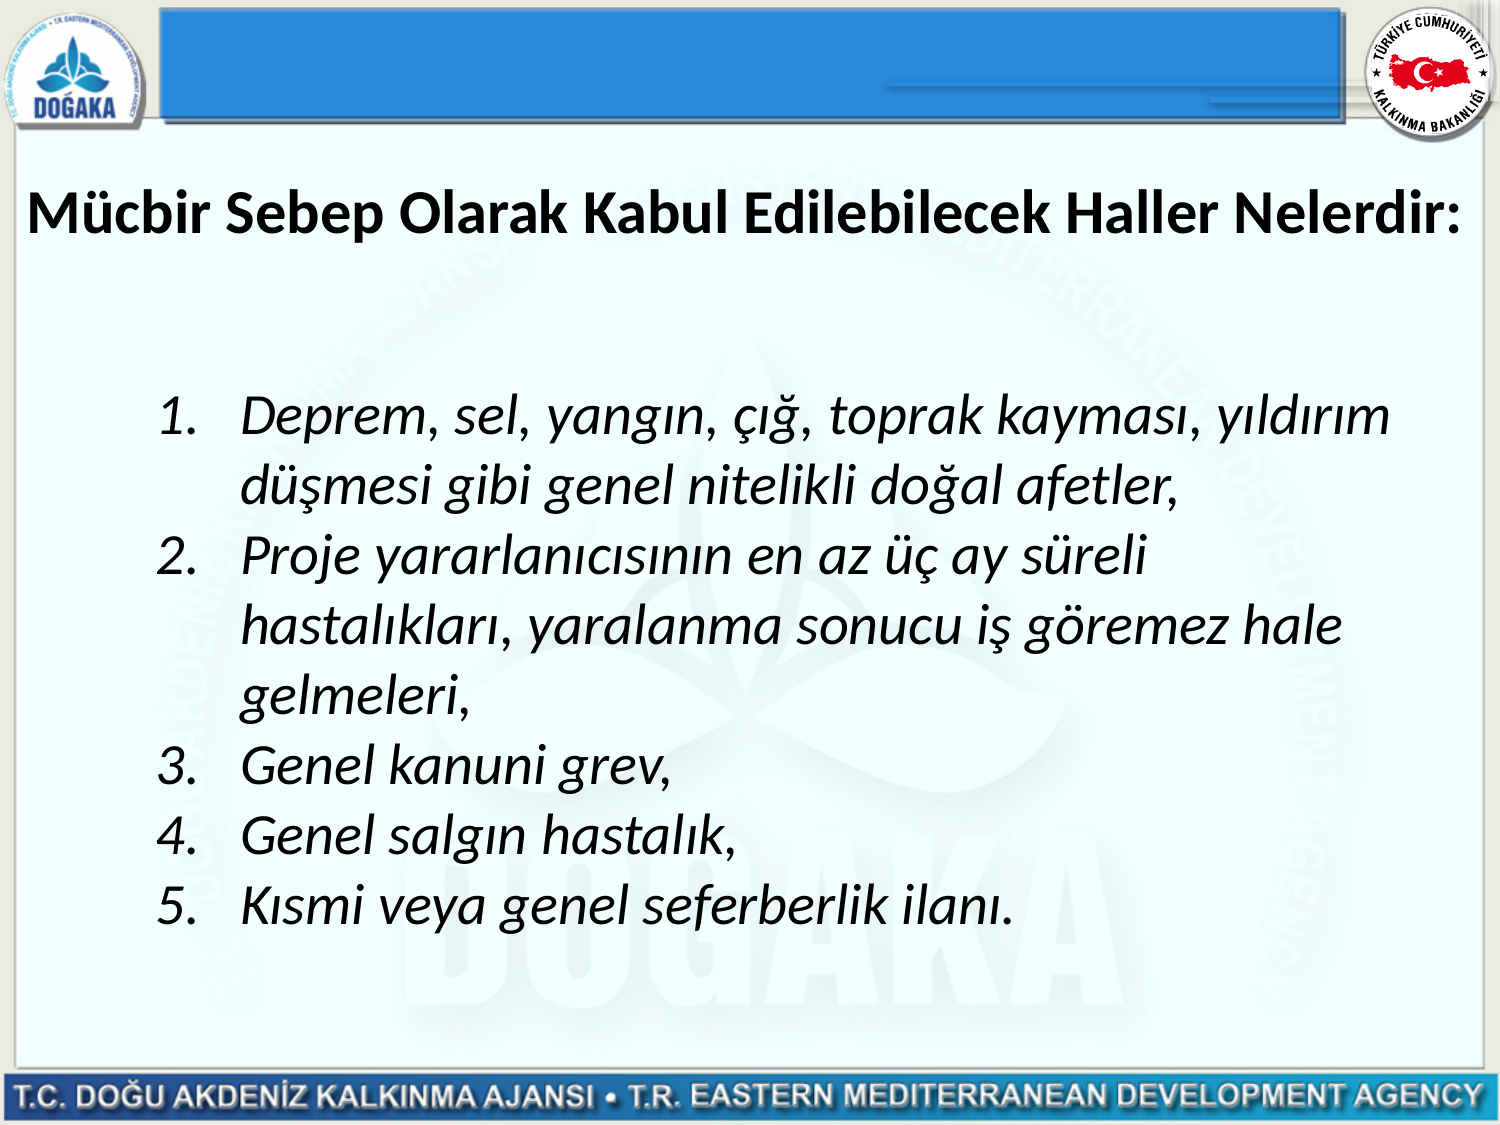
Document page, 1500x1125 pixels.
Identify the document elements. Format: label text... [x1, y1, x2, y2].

title Mücbir Sebep Olarak Kabul Edilebilecek Haller Nelerdir: [11, 164, 1500, 352]
picture [0, 0, 1500, 1125]
list Deprem, sel, yangın, çığ, toprak kayması, yıldırım düşmesi gibi genel nitelikli doğal afetler, Proje yararlanıcısının en az üç ay süreli hastalıkları, yaralanma sonucu iş göremez hale gelmeleri, Genel kanuni grev, Genel salgın hastalık, Kısmi veya genel seferberlik ilanı. [75, 369, 1425, 988]
